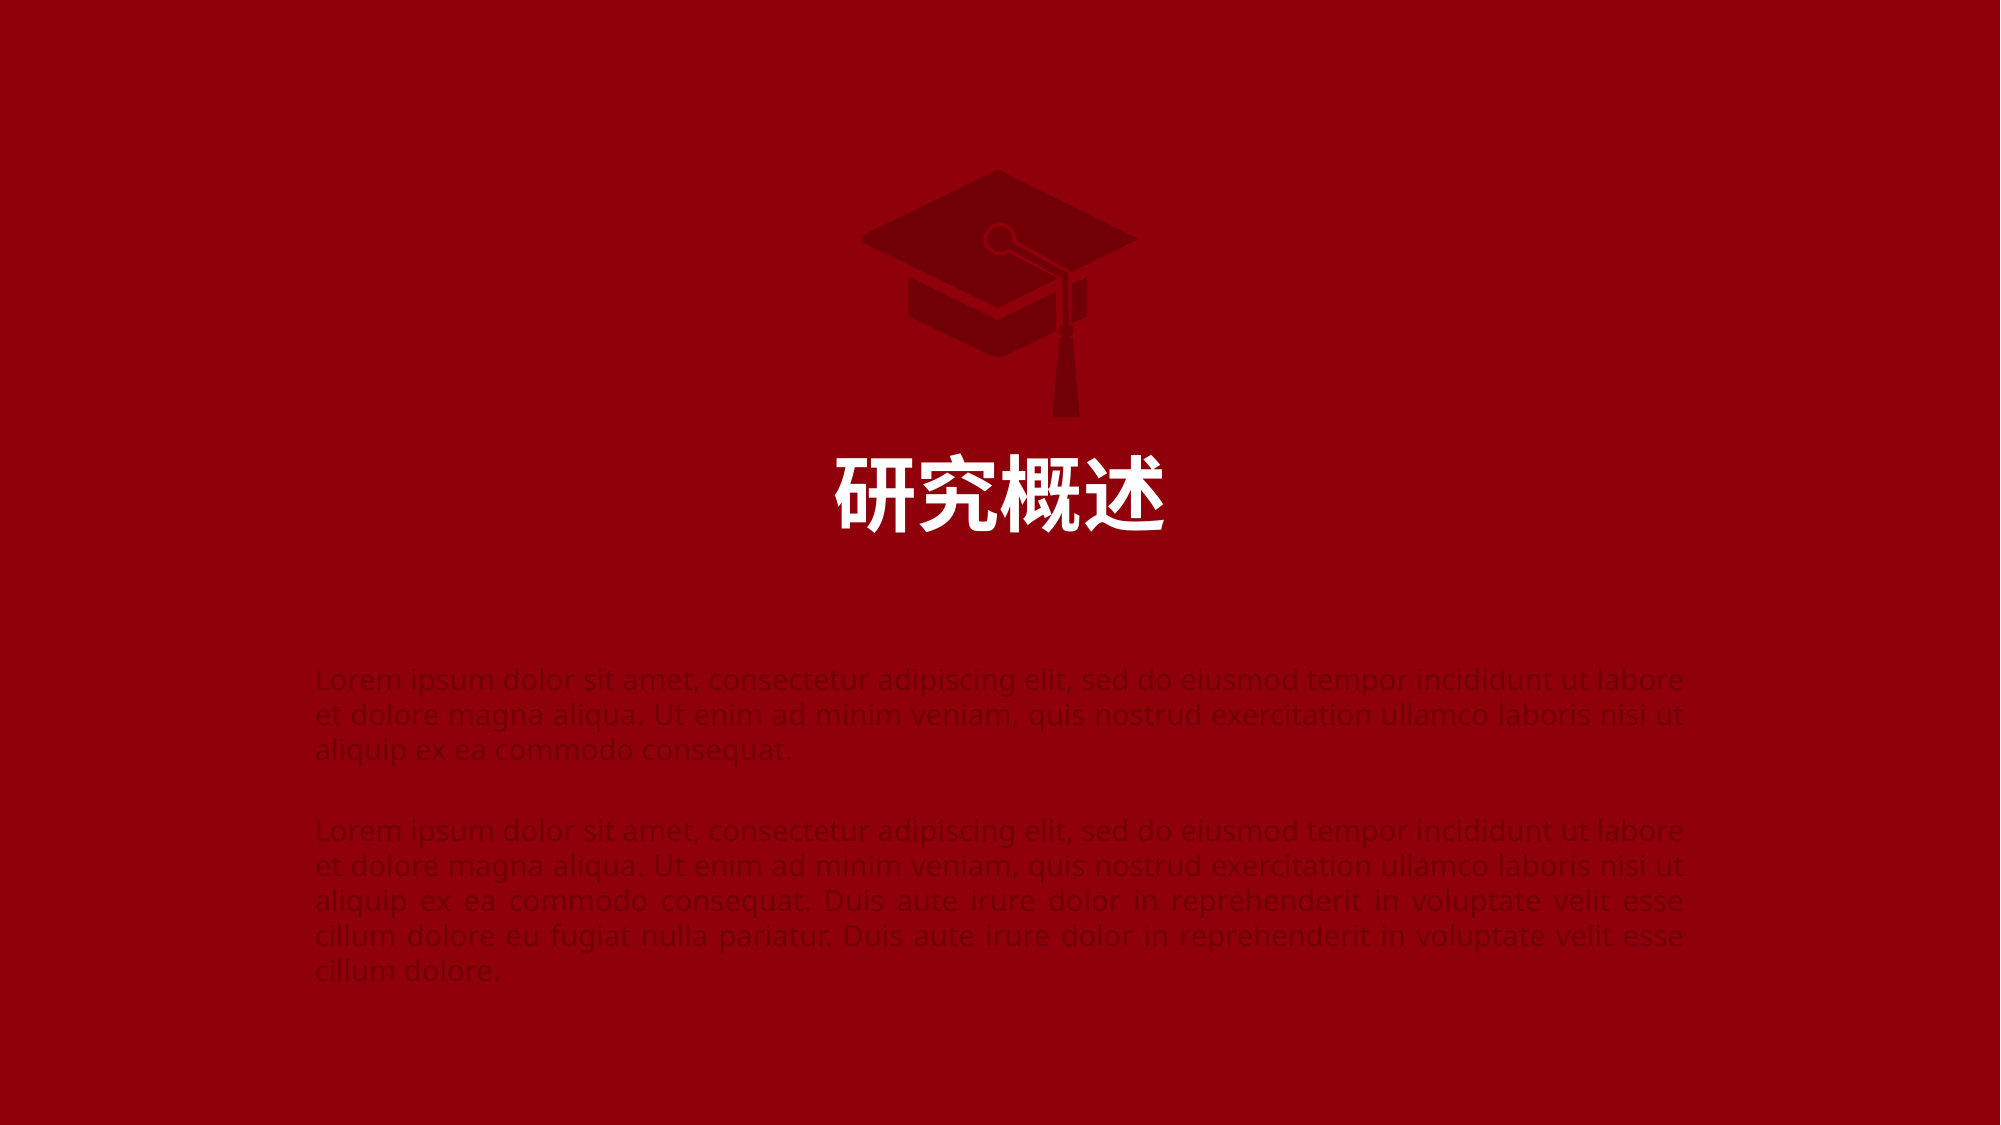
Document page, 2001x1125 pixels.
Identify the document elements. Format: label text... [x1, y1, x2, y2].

text_box Lorem ipsum dolor sit amet, consectetur adipiscing elit, sed do eiusmod tempor incididunt ut labore et dolore magna aliqua. Ut enim ad minim veniam, quis nostrud exercitation ullamco laboris nisi ut aliquip ex ea commodo consequat. Duis aute irure dolor in reprehenderit in voluptate velit esse cillum dolore eu fugiat nulla pariatur. Duis aute irure dolor in reprehenderit in voluptate velit esse cillum dolore. [300, 804, 1700, 995]
text_box Lorem ipsum dolor sit amet, consectetur adipiscing elit, sed do eiusmod tempor incididunt ut labore et dolore magna aliqua. Ut enim ad minim veniam, quis nostrud exercitation ullamco laboris nisi ut aliquip ex ea commodo consequat. [300, 654, 1700, 774]
title 研究概述 [249, 417, 1750, 551]
